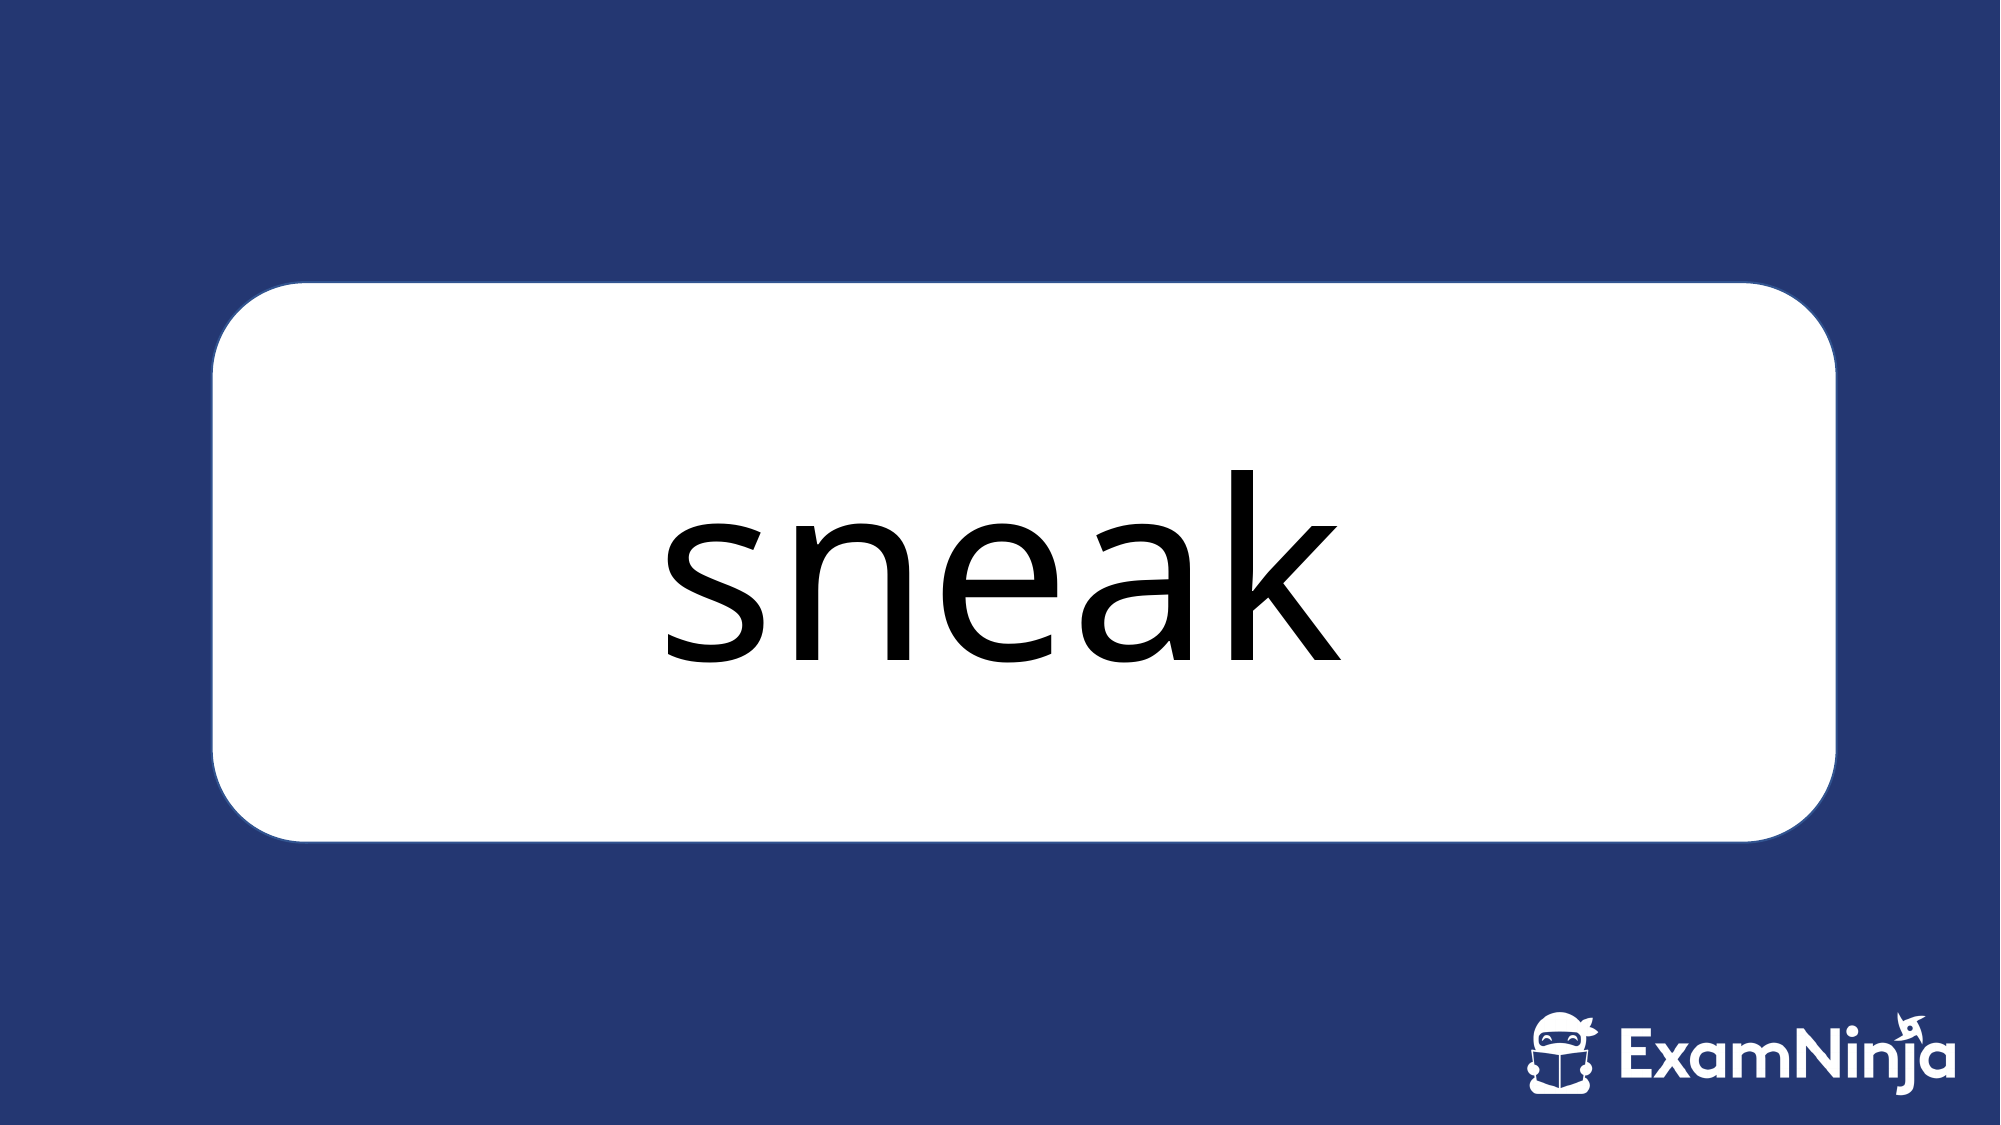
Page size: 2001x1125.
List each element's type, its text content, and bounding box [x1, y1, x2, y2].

text_box [210, 719, 1838, 844]
text_box [210, 281, 1838, 403]
text_box sneak [143, 403, 1857, 719]
picture [1501, 1003, 1979, 1102]
